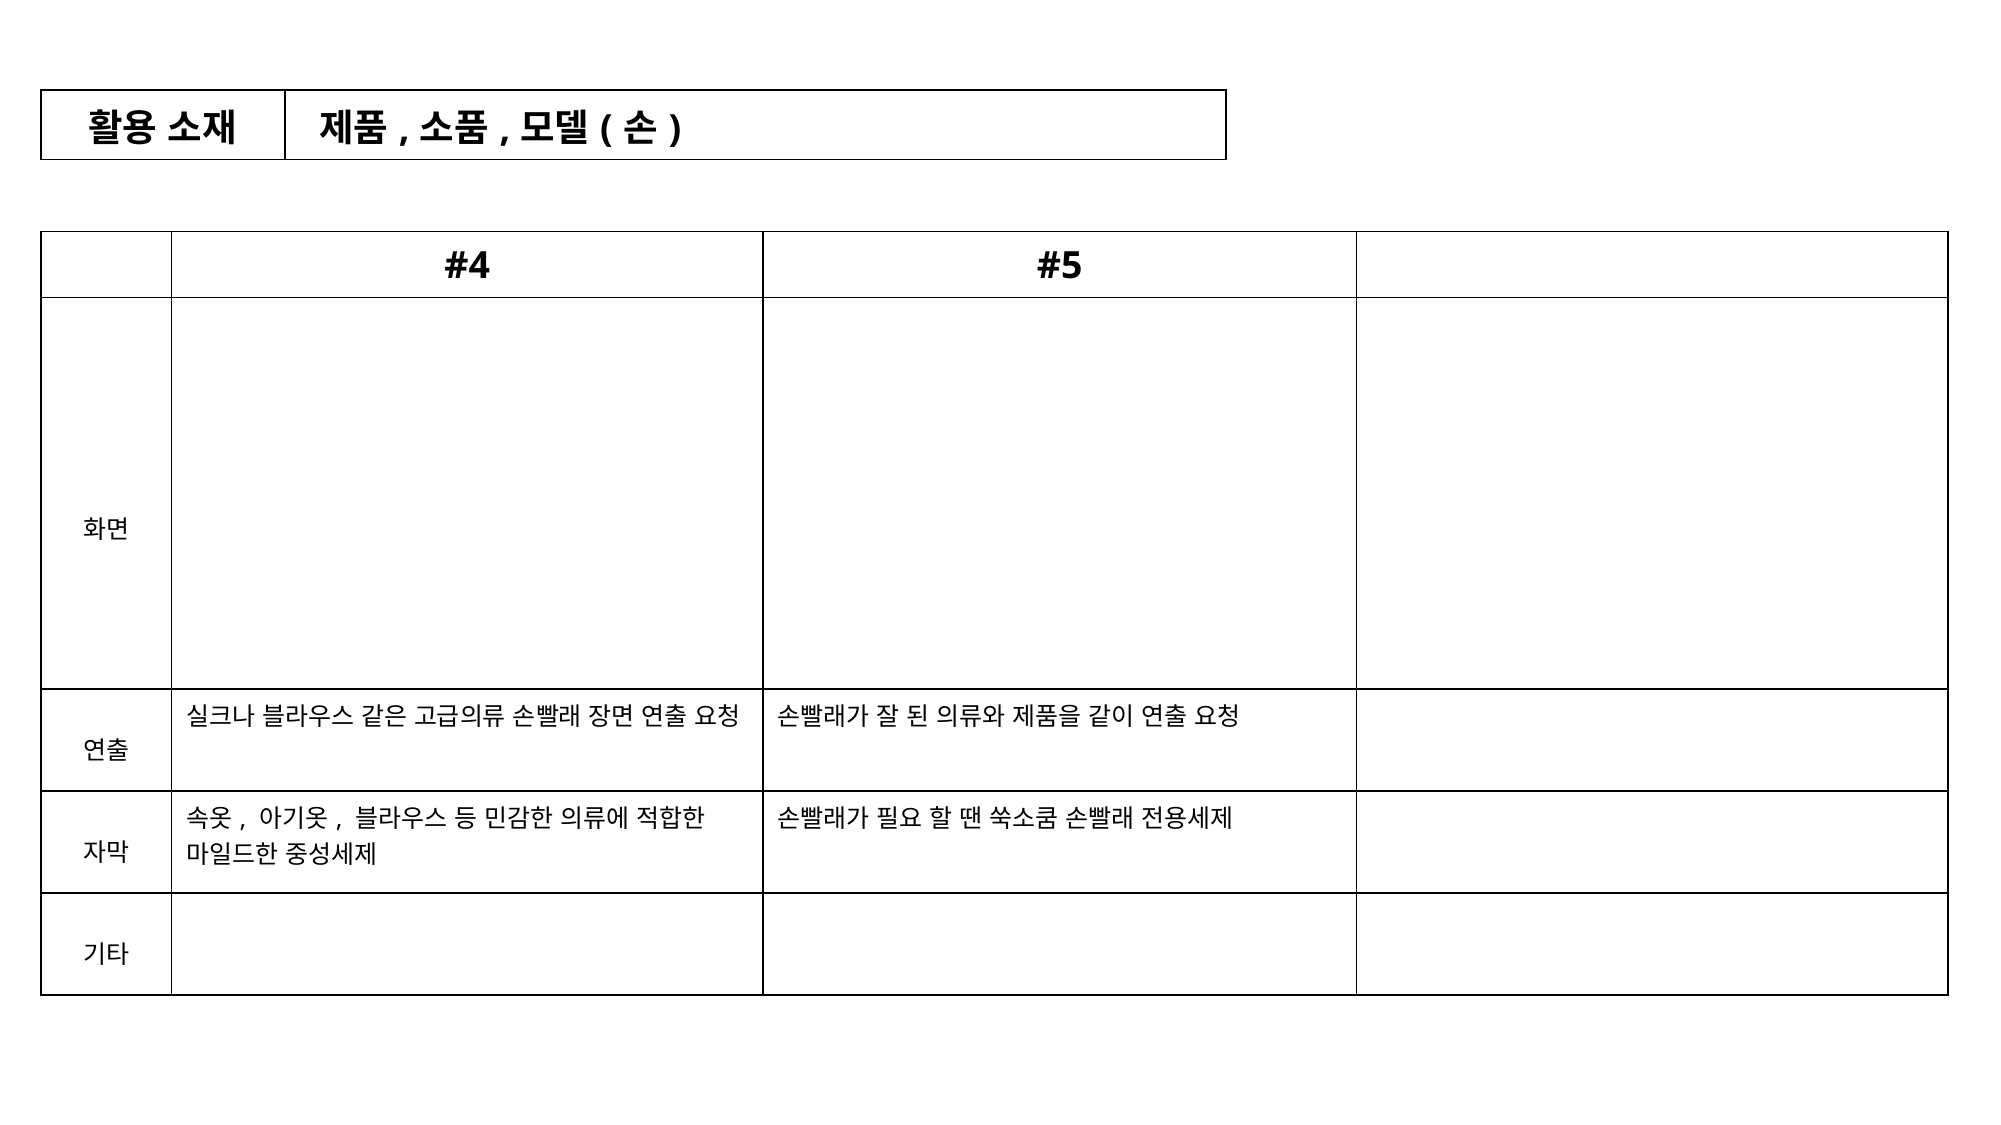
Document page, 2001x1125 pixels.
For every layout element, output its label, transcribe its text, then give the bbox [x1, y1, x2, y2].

table_cell [1357, 690, 1947, 790]
table_header #5 [764, 232, 1356, 297]
table_cell [172, 298, 762, 688]
table_cell [764, 298, 1356, 688]
table_cell 실크나 블라우스 같은 고급의류 손빨래 장면 연출 요청 [172, 690, 762, 790]
table_cell [1357, 298, 1947, 688]
table_header 제품,소품,모델(손) [286, 91, 1225, 159]
table_cell 연출 [42, 690, 171, 790]
table_cell 손빨래가 필요 할 땐 쑥소쿰 손빨래 전용세제 [764, 792, 1356, 892]
table_header [42, 232, 171, 297]
table_cell 손빨래가 잘 된 의류와 제품을 같이 연출 요청 [764, 690, 1356, 790]
table_header #4 [172, 232, 762, 297]
table_cell [1357, 792, 1947, 892]
table_header [1357, 232, 1947, 297]
table_cell 속옷, 아기옷, 블라우스 등 민감한 의류에 적합한 마일드한 중성세제 [172, 792, 762, 892]
table_cell [1357, 894, 1947, 994]
table_cell 기타 [42, 894, 171, 994]
table_cell [764, 894, 1356, 994]
table_cell [172, 894, 762, 994]
table_cell 화면 [42, 298, 171, 688]
table_cell 자막 [42, 792, 171, 892]
table_header 활용 소재 [42, 91, 284, 159]
